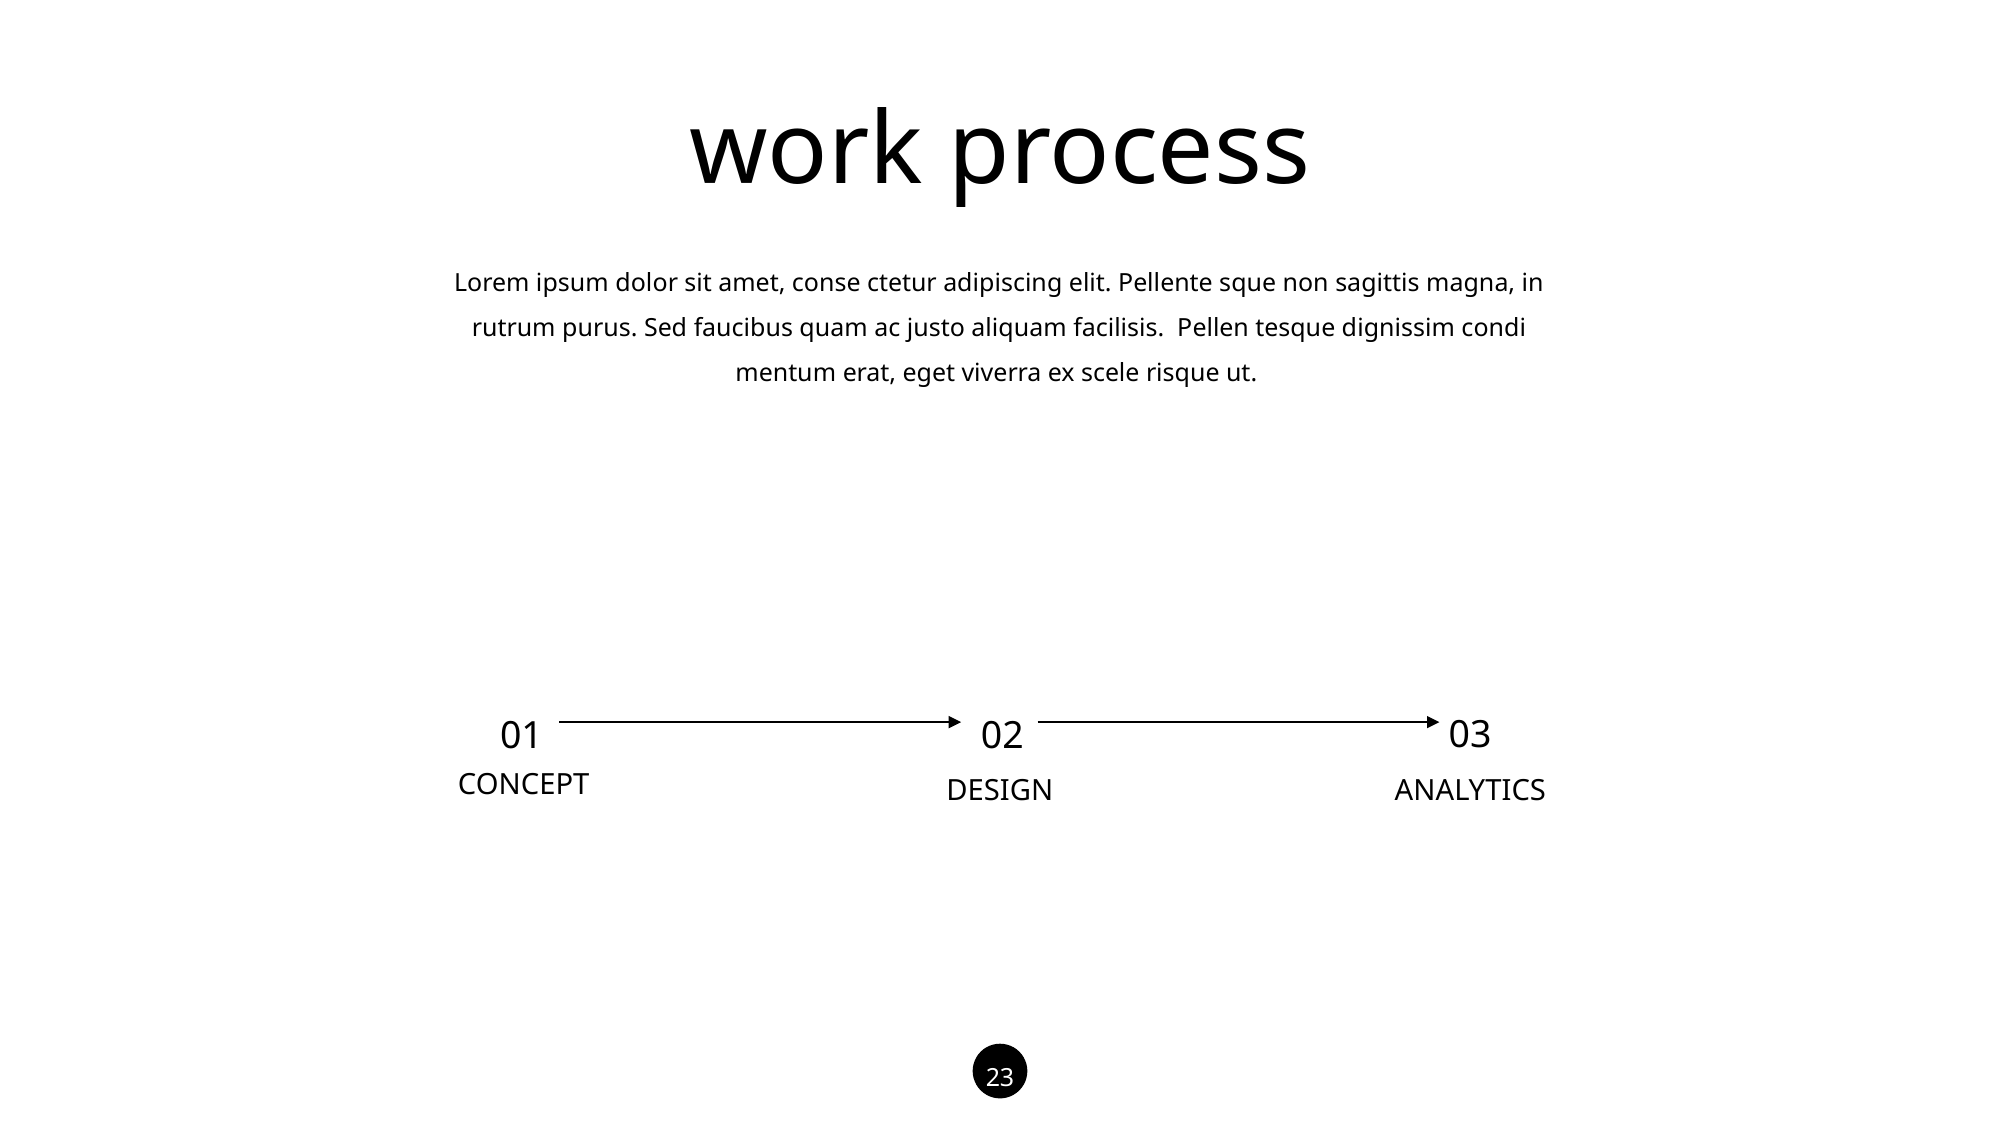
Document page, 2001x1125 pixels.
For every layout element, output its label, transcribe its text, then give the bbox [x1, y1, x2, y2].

text_box ANALYTICS [1368, 763, 1573, 814]
text_box 01 [483, 681, 560, 758]
picture [0, 0, 2000, 489]
text_box 03 [1431, 680, 1509, 763]
text_box 02 [960, 681, 1044, 763]
text_box 23 [962, 1039, 1038, 1099]
text_box DESIGN [910, 763, 1090, 814]
text_box CONCEPT [434, 758, 613, 808]
